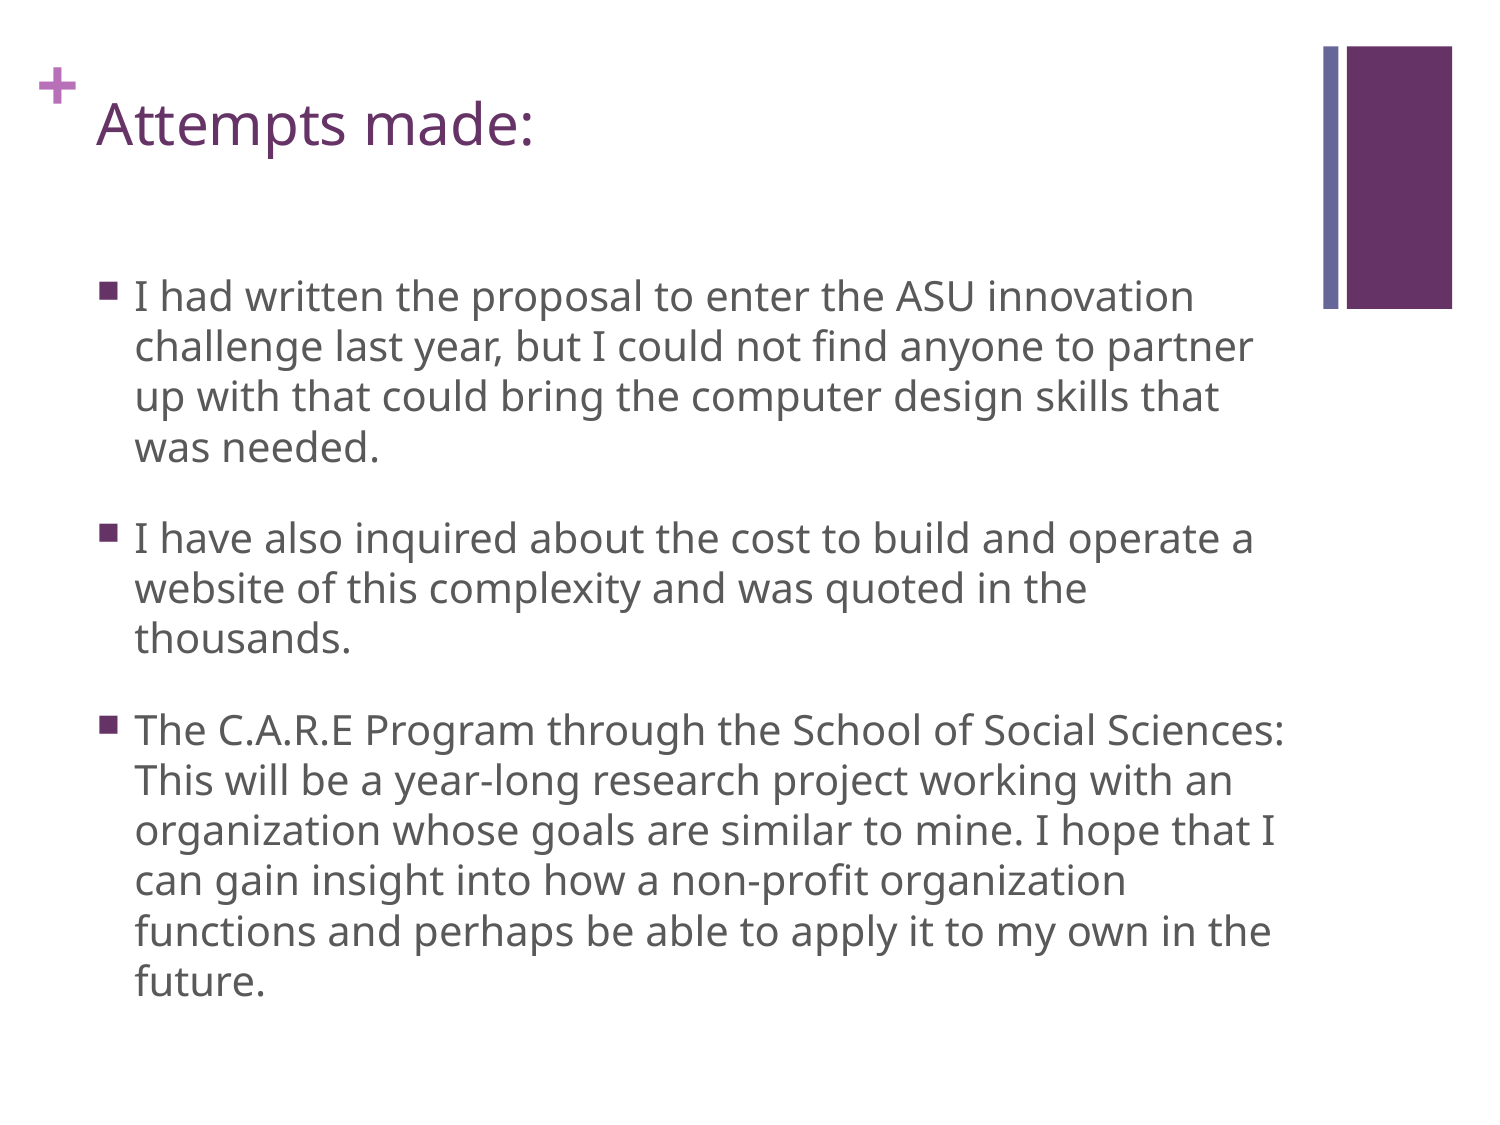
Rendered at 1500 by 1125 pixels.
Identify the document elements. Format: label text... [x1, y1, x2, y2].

list I had written the proposal to enter the ASU innovation challenge last year, but I could not find anyone to partner up with that could bring the computer design skills that was needed. I have also inquired about the cost to build and operate a website of this complexity and was quoted in the thousands. The C.A.R.E Program through the School of Social Sciences: This will be a year-long research project working with an organization whose goals are similar to mine. I hope that I can gain insight into how a non-profit organization functions and perhaps be able to apply it to my own in the future. [81, 262, 1322, 1037]
title Attempts made: [81, 79, 1322, 262]
